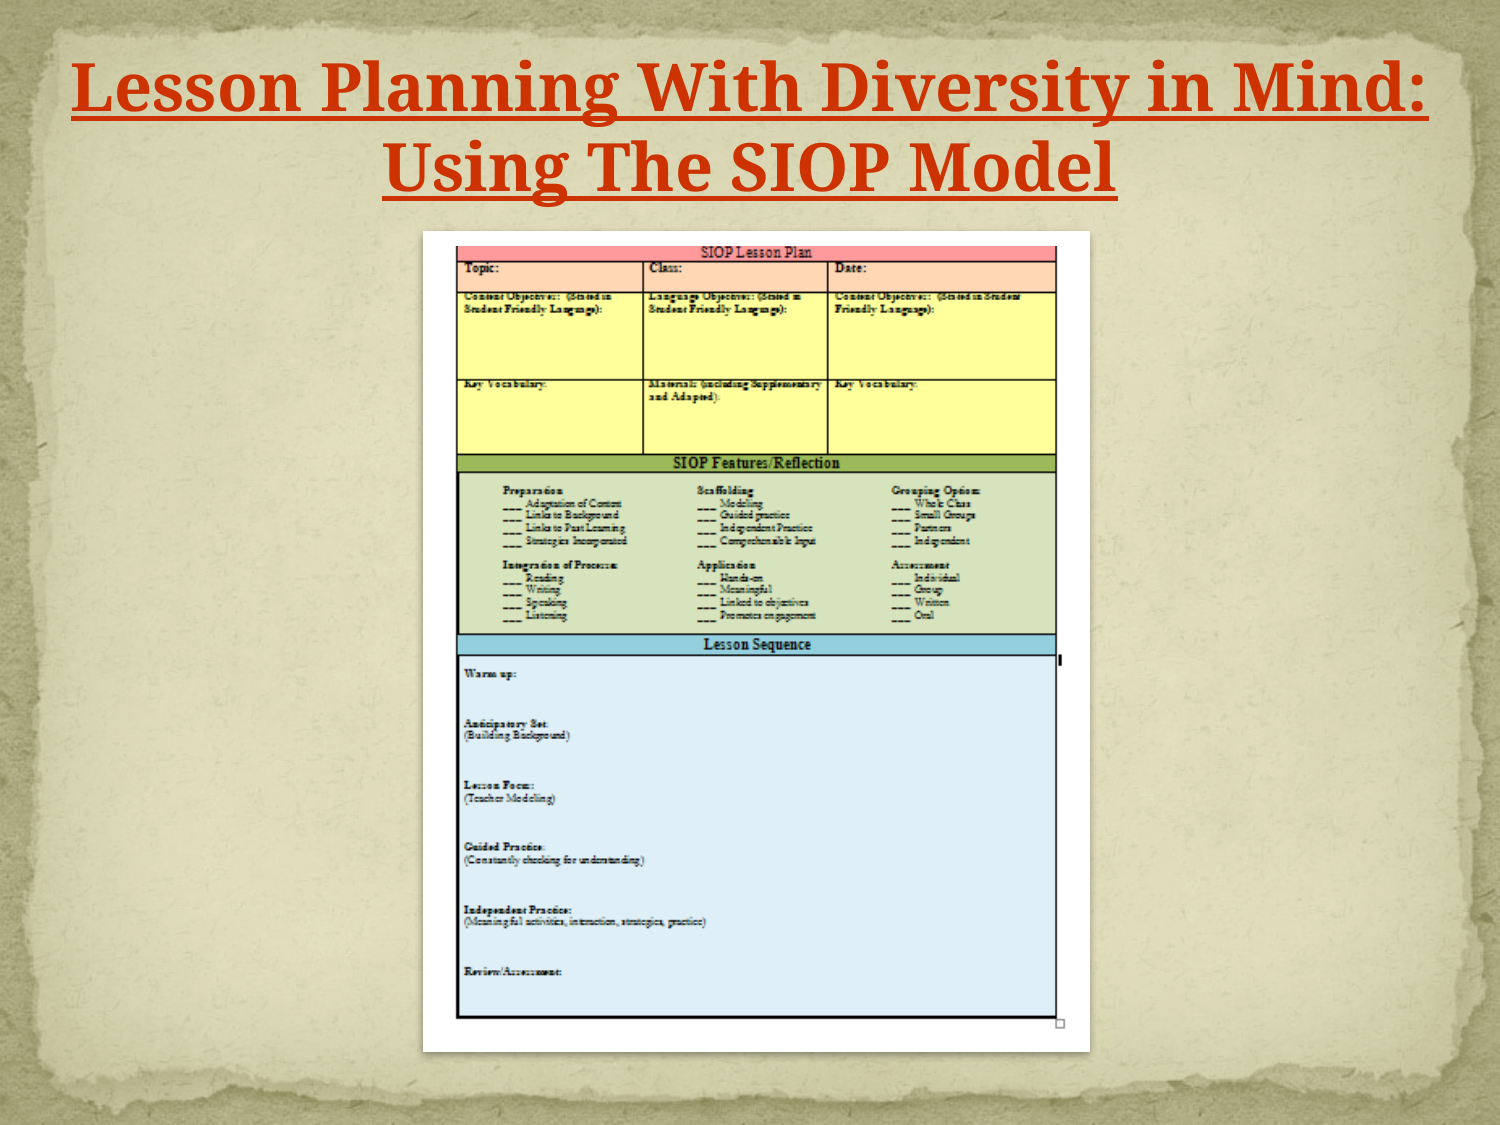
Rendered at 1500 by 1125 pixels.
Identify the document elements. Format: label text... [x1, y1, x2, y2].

picture [438, 246, 1075, 1038]
text_box Lesson Planning With Diversity in Mind: Using The SIOP Model [0, 37, 1500, 213]
